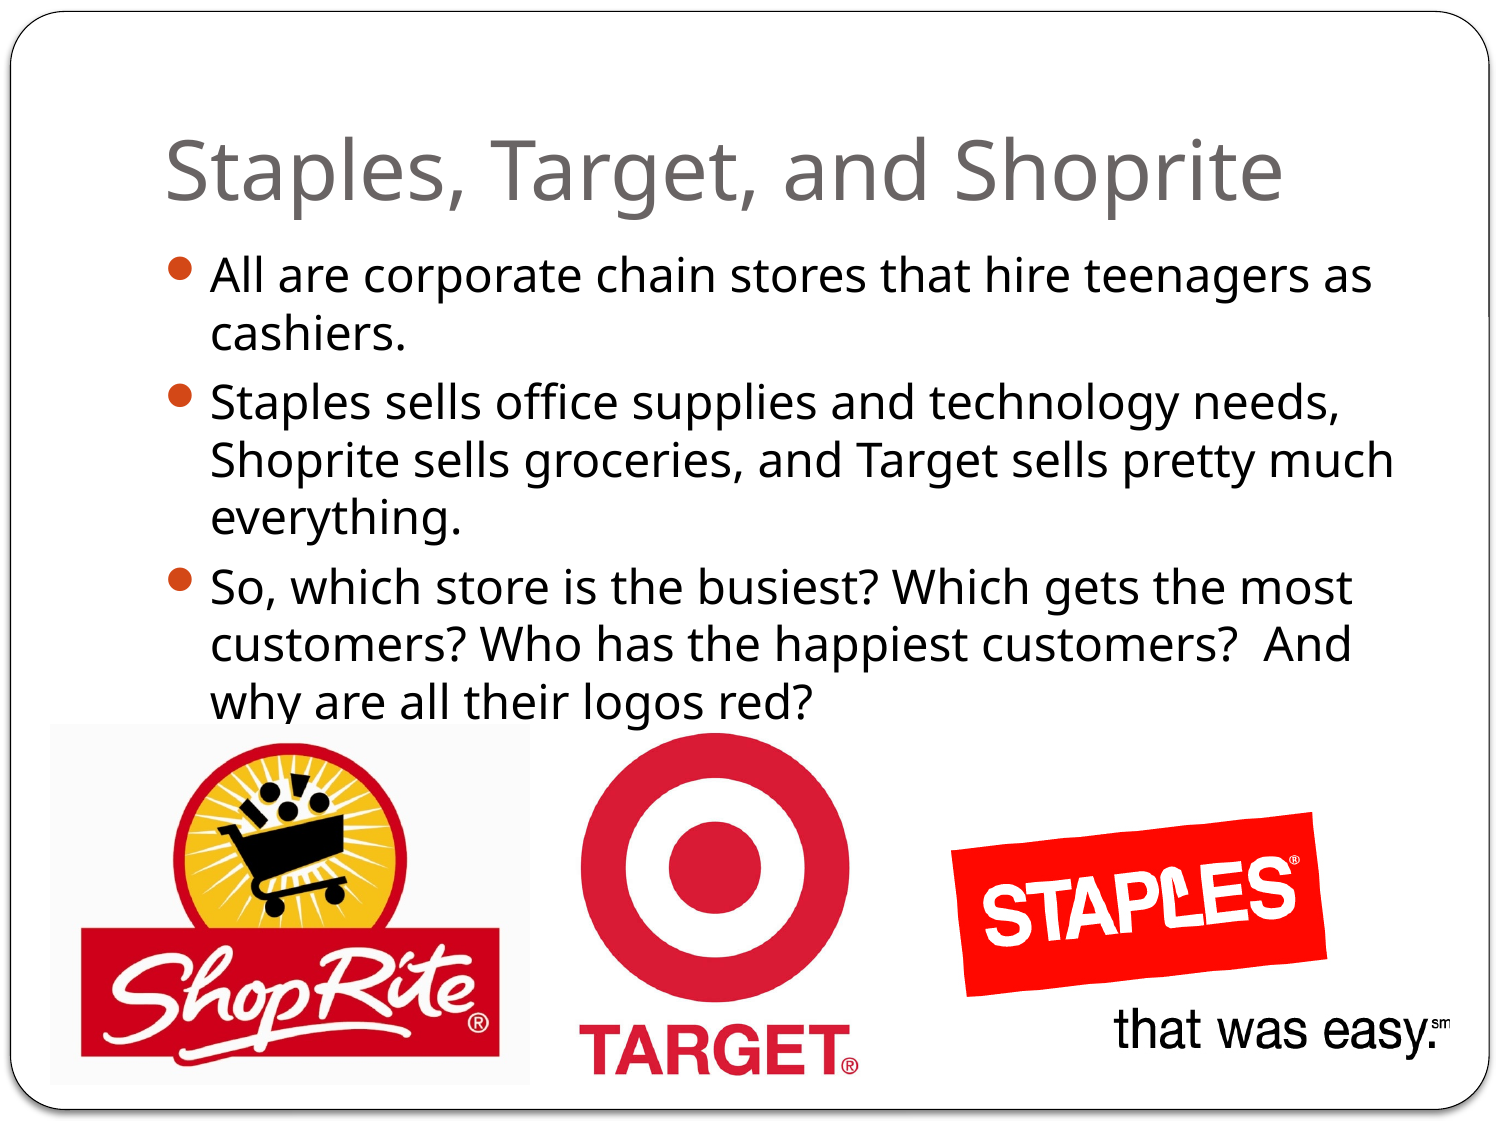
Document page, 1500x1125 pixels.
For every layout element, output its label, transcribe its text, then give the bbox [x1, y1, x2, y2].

picture [950, 812, 1451, 1060]
list All are corporate chain stores that hire teenagers as cashiers. Staples sells office supplies and technology needs, Shoprite sells groceries, and Target sells pretty much everything. So, which store is the busiest? Which gets the most customers? Who has the happiest customers? And why are all their logos red? [150, 237, 1425, 988]
title Staples, Target, and Shoprite [150, 45, 1425, 233]
picture [562, 712, 876, 1096]
picture [49, 724, 530, 1085]
